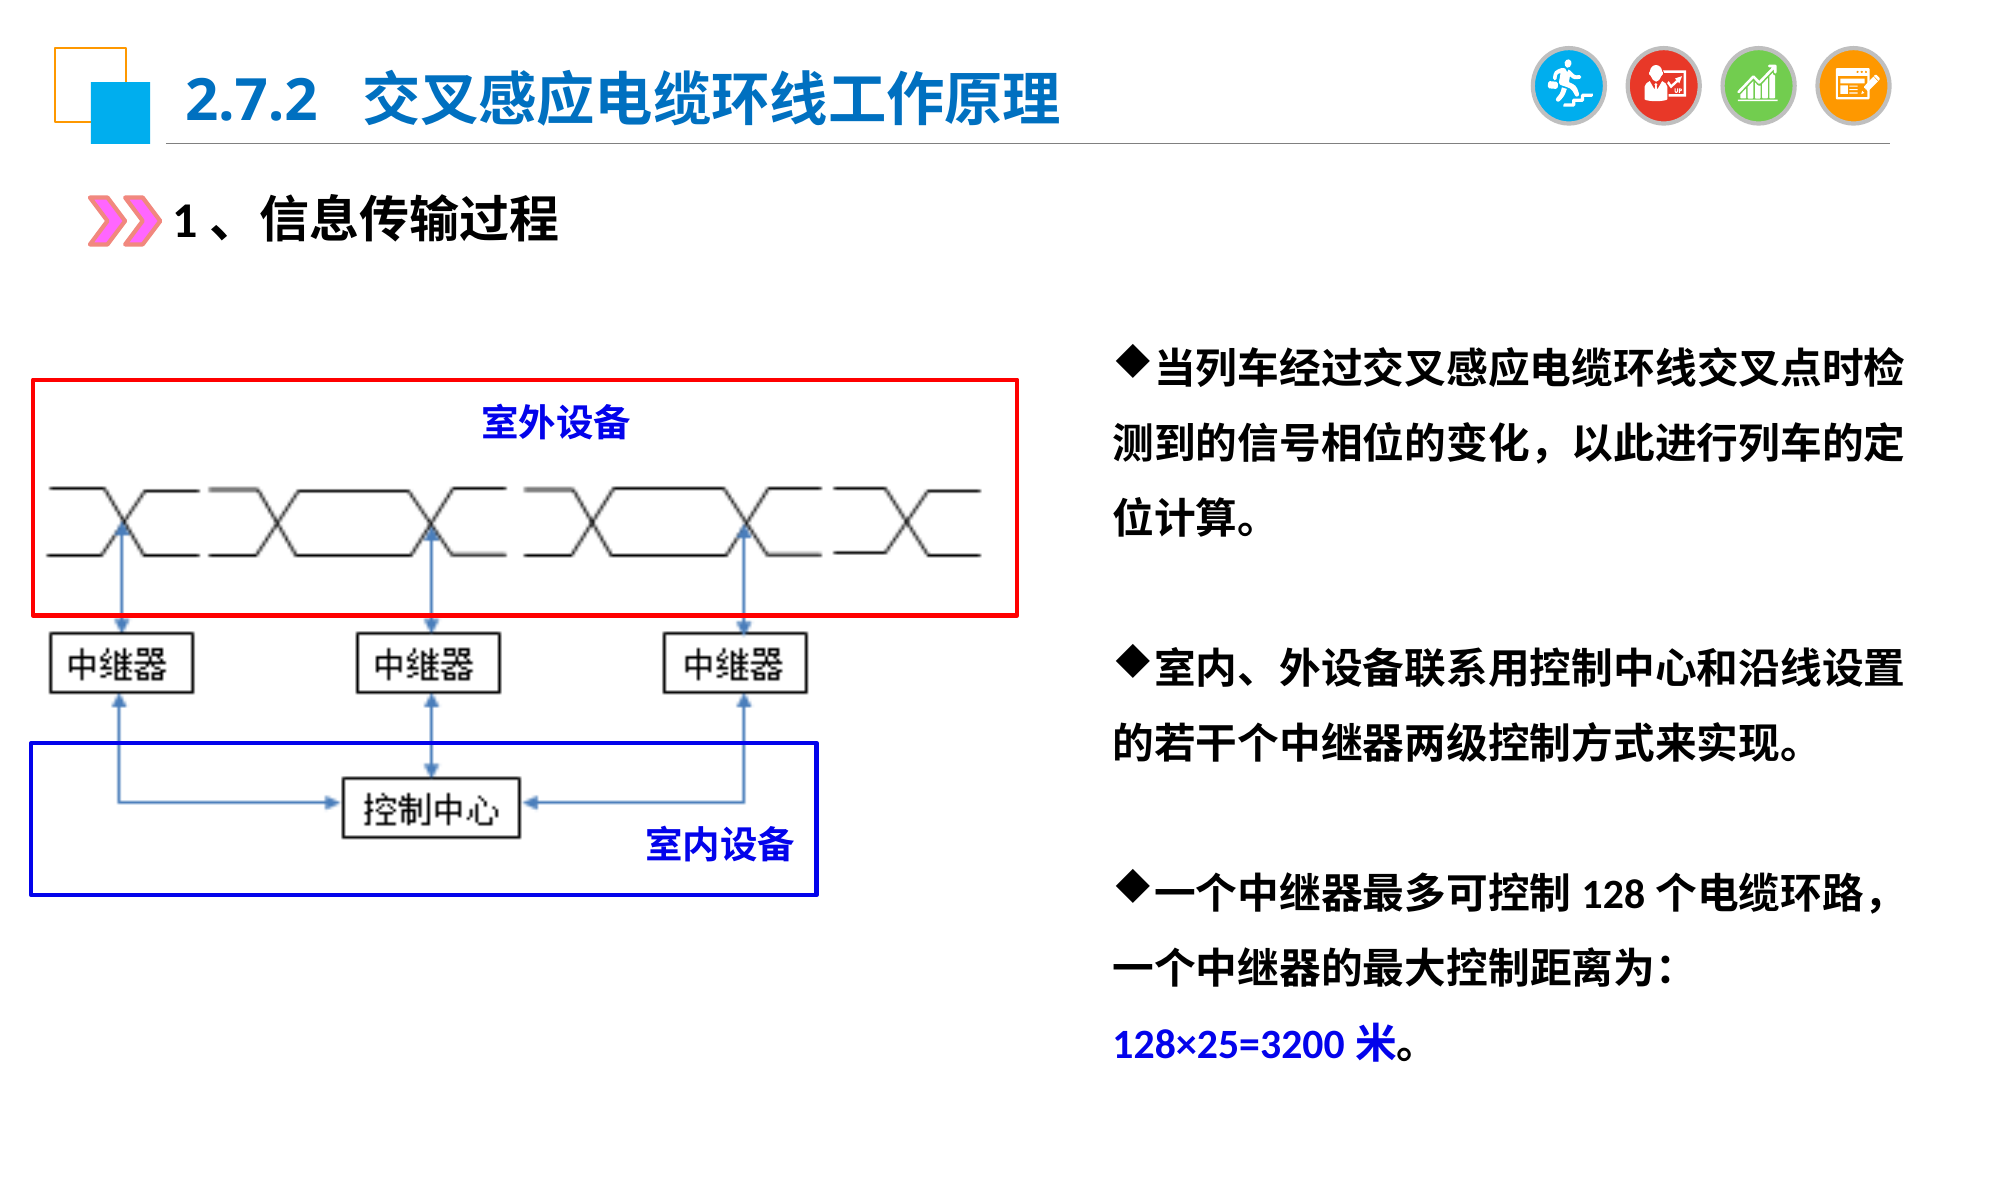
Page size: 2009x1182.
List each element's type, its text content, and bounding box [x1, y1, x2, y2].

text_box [89, 180, 572, 257]
text_box 2.7.2 交叉感应电缆环线工作原理 [164, 51, 1082, 142]
picture [19, 461, 1016, 861]
text_box [29, 868, 819, 897]
text_box [31, 378, 1019, 463]
text_box 室外设备 [466, 391, 647, 452]
text_box 室内设备 [630, 868, 811, 873]
text_box 当列车经过交叉感应电缆环线交叉点时检测到的信号相位的变化，以此进行列车的定位计算。 室内、外设备联系用控制中心和沿线设置的若干个中继器两级控制方式来实现。 一个中继器最多可控制128个电缆环路，一个中继器的最大控制距离为：128×25=3200米。 [1097, 309, 1942, 1075]
